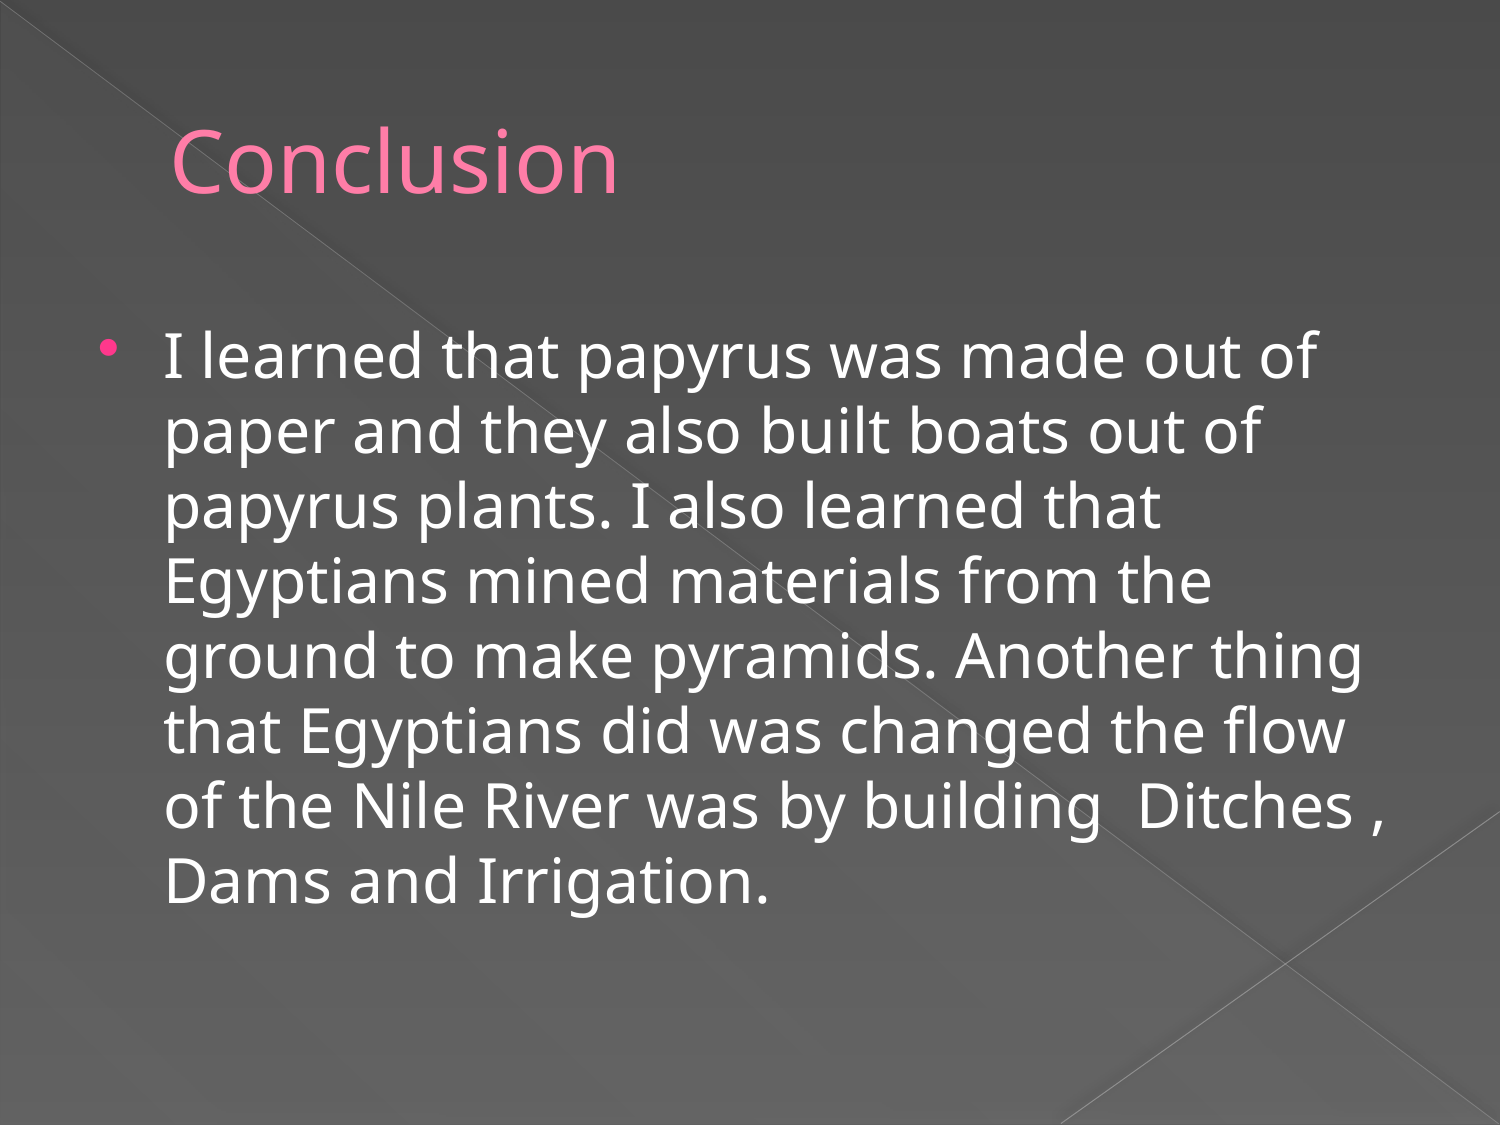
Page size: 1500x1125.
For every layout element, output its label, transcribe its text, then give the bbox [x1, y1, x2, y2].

list I learned that papyrus was made out of paper and they also built boats out of papyrus plants. I also learned that Egyptians mined materials from the ground to make pyramids. Another thing that Egyptians did was changed the flow of the Nile River was by building Ditches , Dams and Irrigation. [75, 308, 1425, 1059]
title Conclusion [75, 43, 1425, 274]
